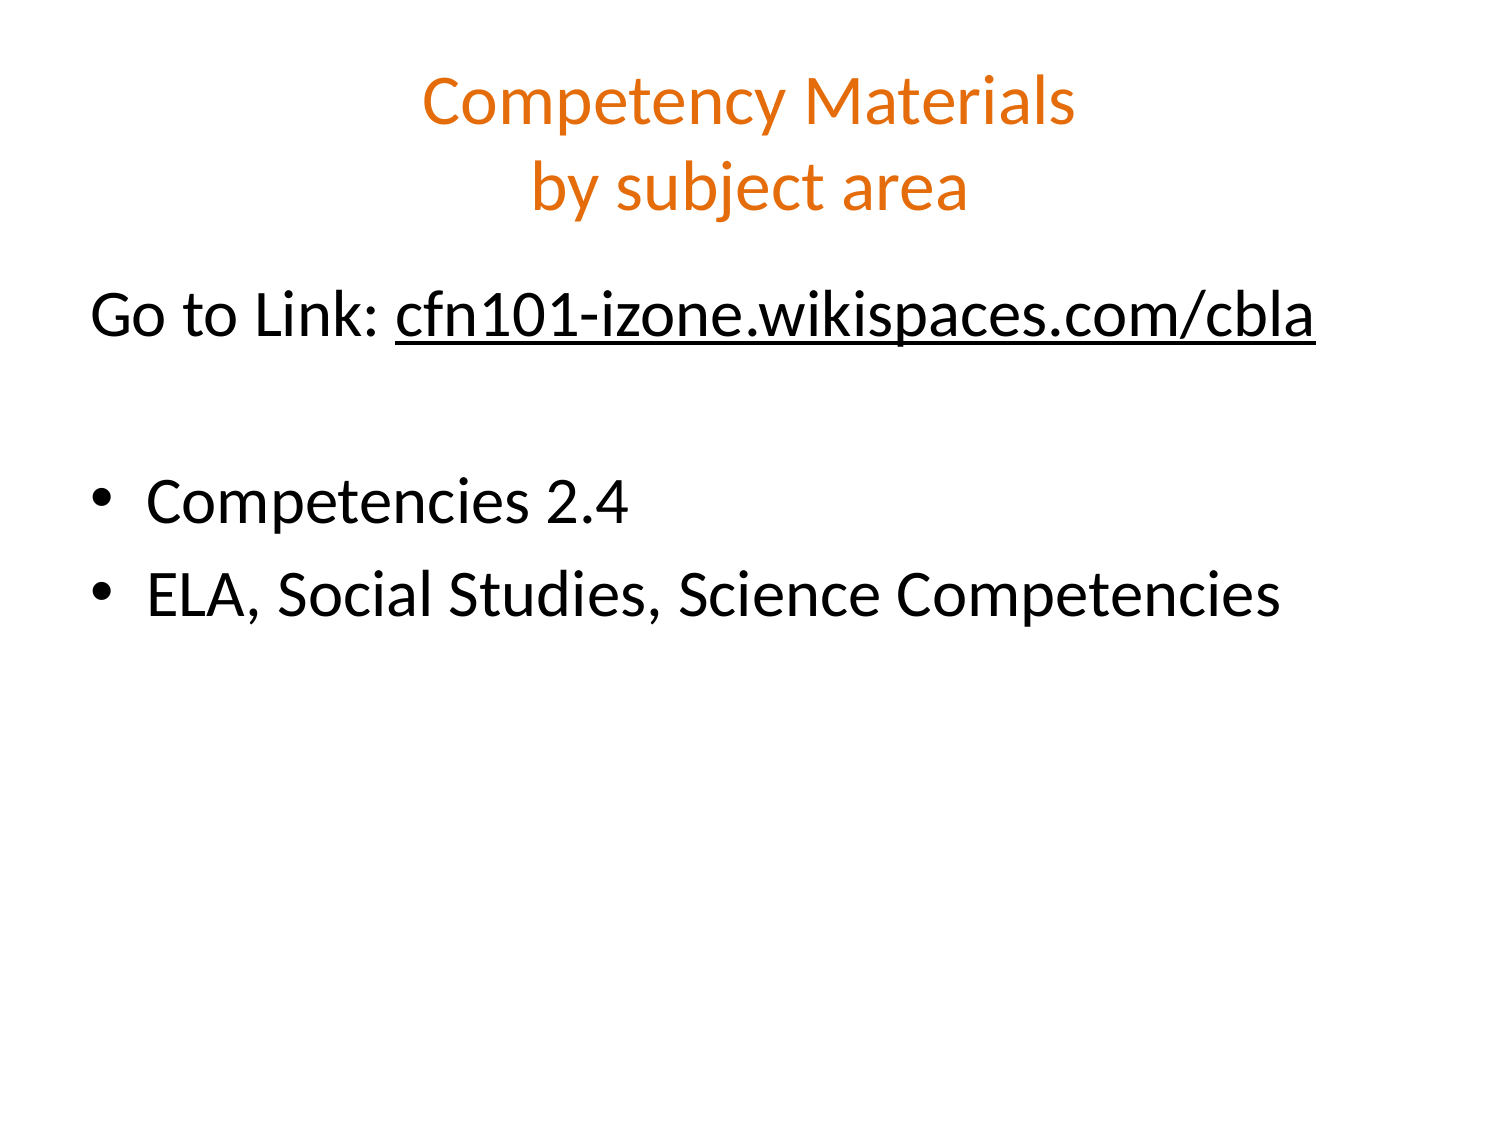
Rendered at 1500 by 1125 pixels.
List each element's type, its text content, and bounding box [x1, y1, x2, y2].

list Go to Link: cfn101-izone.wikispaces.com/cbla Competencies 2.4 ELA, Social Studies, Science Competencies [75, 262, 1425, 1005]
title Competency Materials by subject area [75, 45, 1425, 233]
